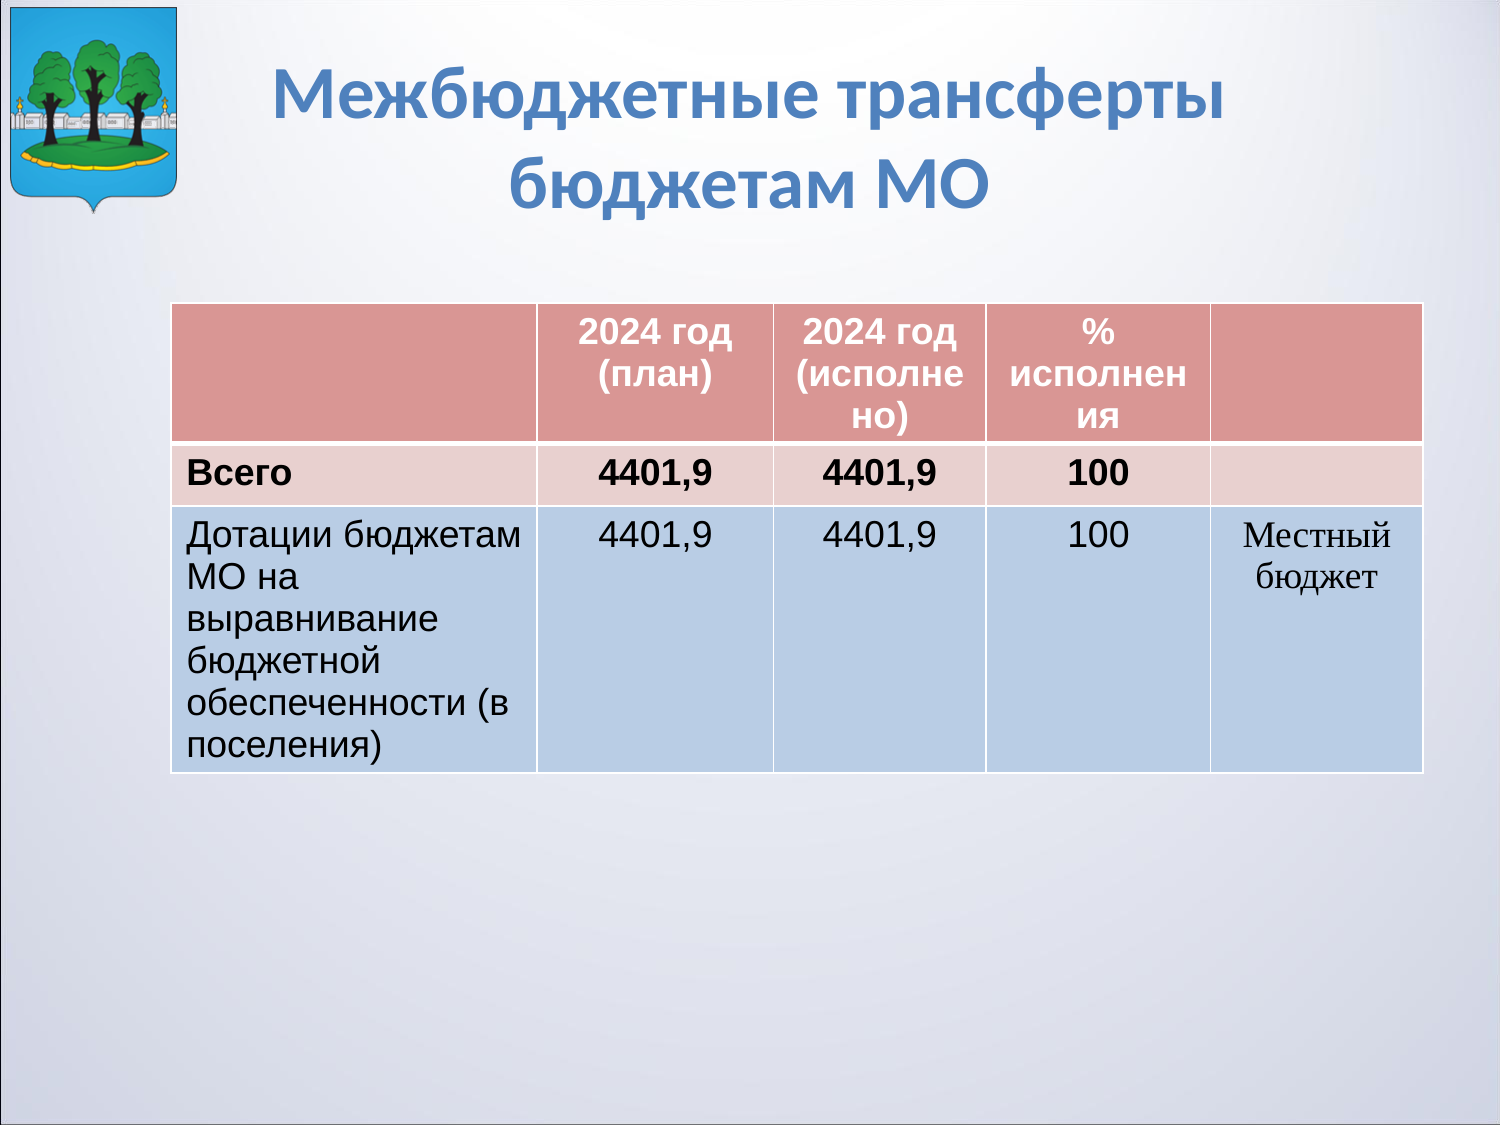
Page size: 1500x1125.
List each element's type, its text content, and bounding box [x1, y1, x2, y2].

picture [0, 0, 1500, 1125]
table_cell Местный бюджет [1211, 507, 1422, 772]
table_cell 4401,9 [774, 507, 985, 772]
table_cell [1211, 446, 1422, 505]
title Межбюджетные трансферты бюджетам МО [112, 42, 1388, 315]
table_cell 4401,9 [538, 507, 773, 772]
table_cell Дотации бюджетам МО на выравнивание бюджетной обеспеченности (в поселения) [172, 507, 536, 772]
table_header % исполнения [987, 304, 1210, 441]
table_header [1211, 304, 1422, 441]
table_cell 4401,9 [538, 446, 773, 505]
table_header 2024 год (исполнено) [774, 304, 985, 441]
table_header 2024 год (план) [538, 304, 773, 441]
table_cell 100 [987, 446, 1210, 505]
table_header [172, 304, 536, 441]
table_cell Всего [172, 446, 536, 505]
table_cell 4401,9 [774, 446, 985, 505]
table_cell 100 [987, 507, 1210, 772]
